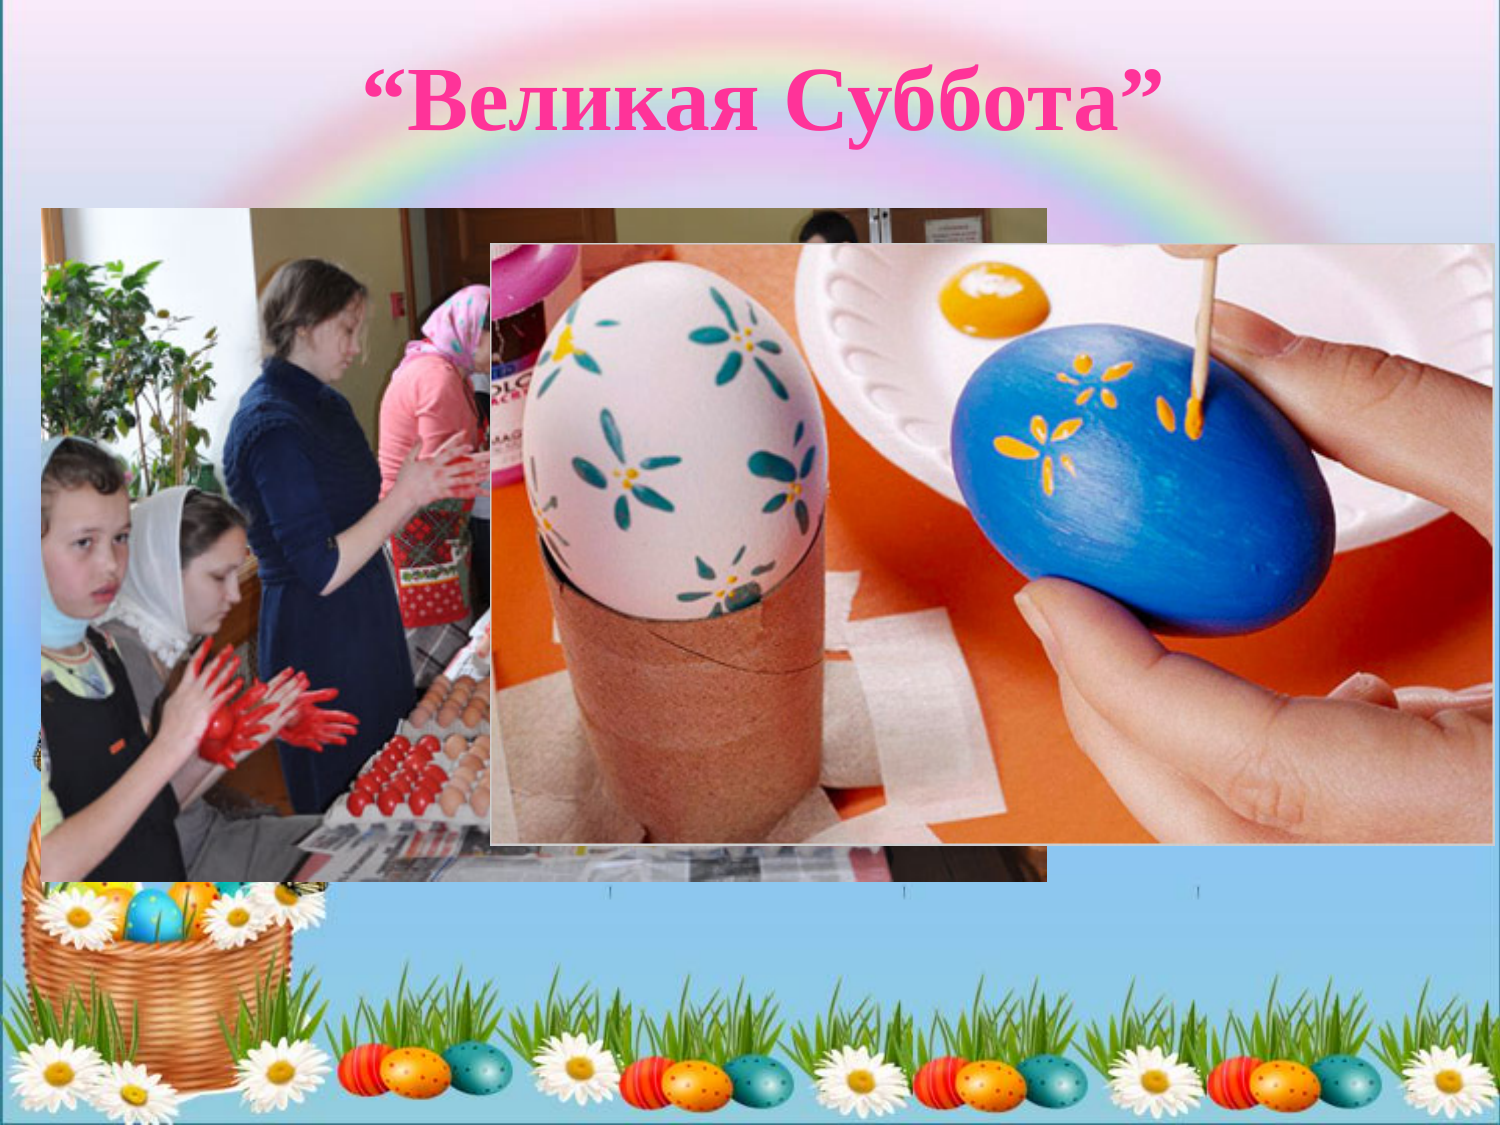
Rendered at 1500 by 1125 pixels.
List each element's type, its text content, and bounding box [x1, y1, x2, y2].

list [40, 207, 1047, 882]
title “Великая Суббота” [88, 0, 1439, 188]
picture [0, 0, 1500, 1125]
